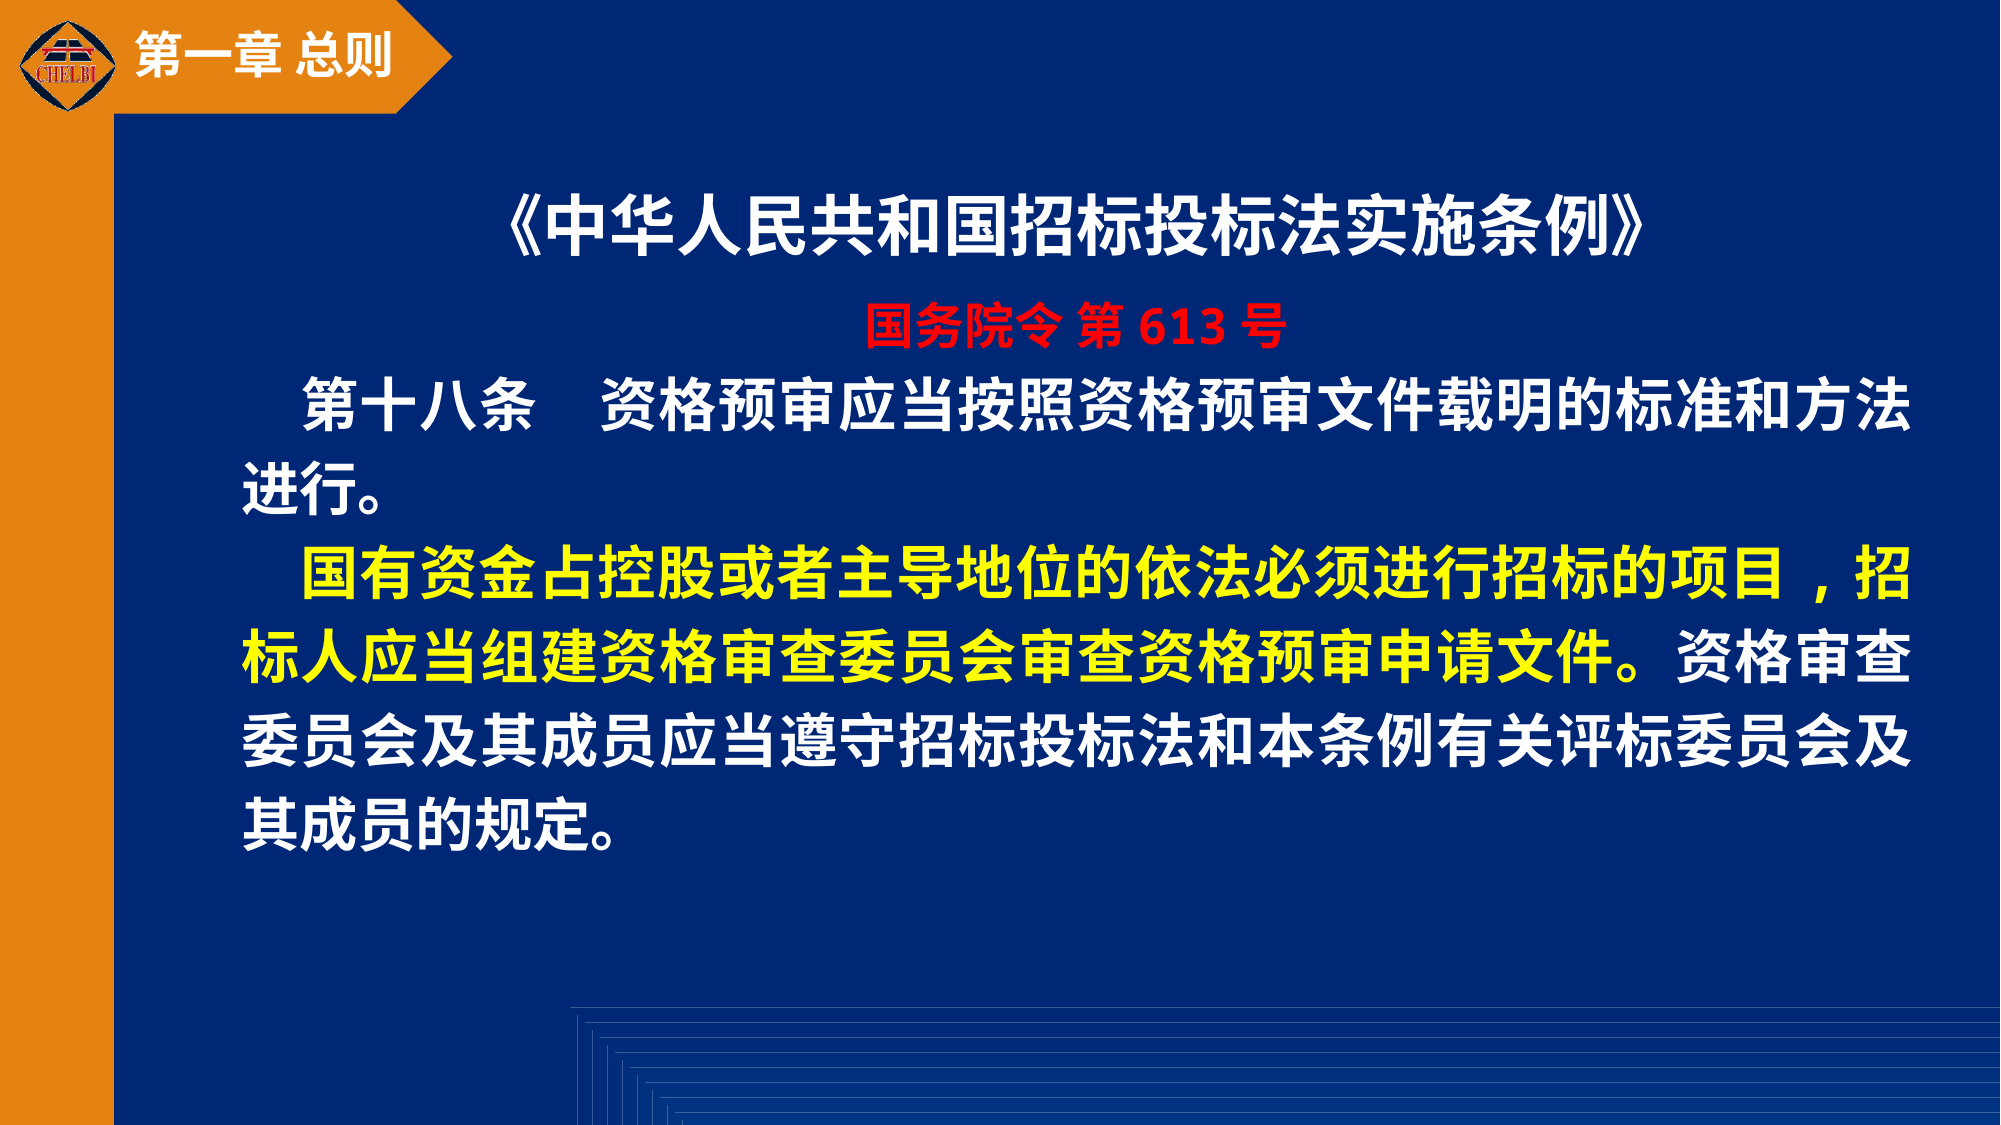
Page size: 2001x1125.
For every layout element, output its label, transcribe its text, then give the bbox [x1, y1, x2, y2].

text_box 《中华人民共和国招标投标法实施条例》 国务院令 第613号 第十八条 资格预审应当按照资格预审文件载明的标准和方法进行。 国有资金占控股或者主导地位的依法必须进行招标的项目,招标人应当组建资格审查委员会审查资格预审申请文件。资格审查委员会及其成员应当遵守招标投标法和本条例有关评标委员会及其成员的规定。 [226, 152, 1928, 909]
slide_number [1791, 987, 1942, 1086]
text_box 第一章 总则 [120, 16, 532, 91]
picture [19, 18, 116, 114]
